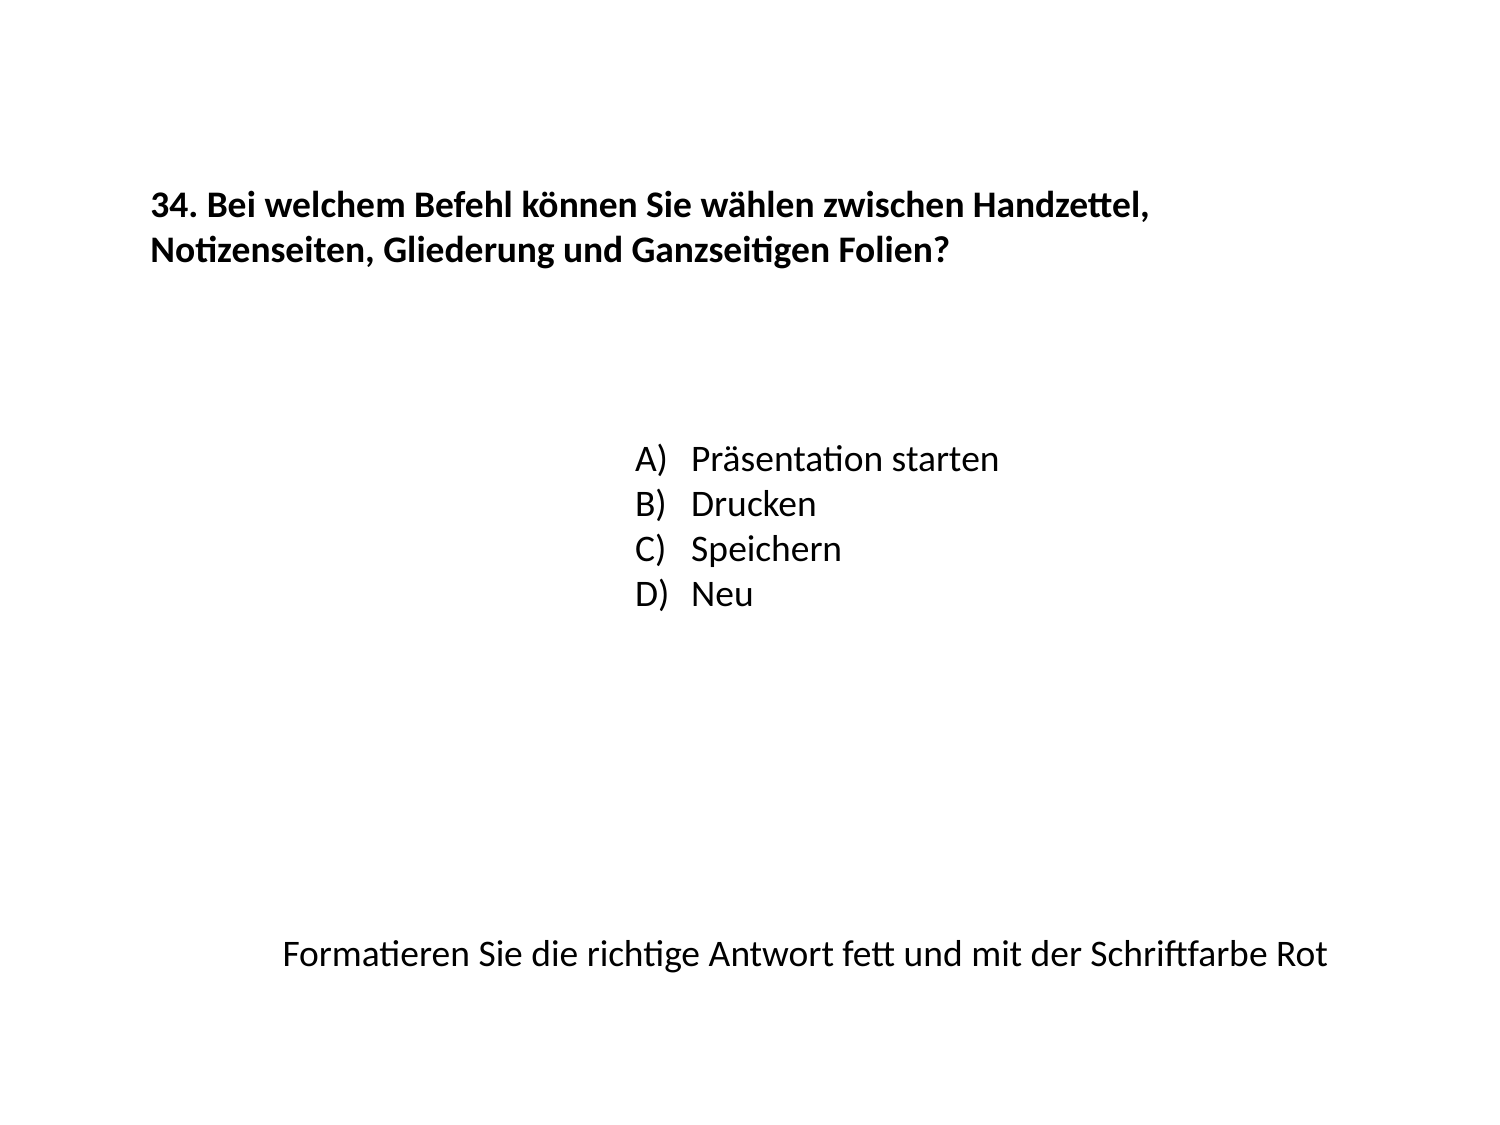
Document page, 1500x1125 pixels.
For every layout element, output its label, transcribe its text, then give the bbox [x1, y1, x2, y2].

text_box Formatieren Sie die richtige Antwort fett und mit der Schriftfarbe Rot [267, 921, 1497, 982]
text_box Präsentation starten Drucken Speichern Neu [620, 426, 1015, 621]
text_box 34. Bei welchem Befehl können Sie wählen zwischen Handzettel, Notizenseiten, Gliederung und Ganzseitigen Folien? [135, 172, 1365, 278]
